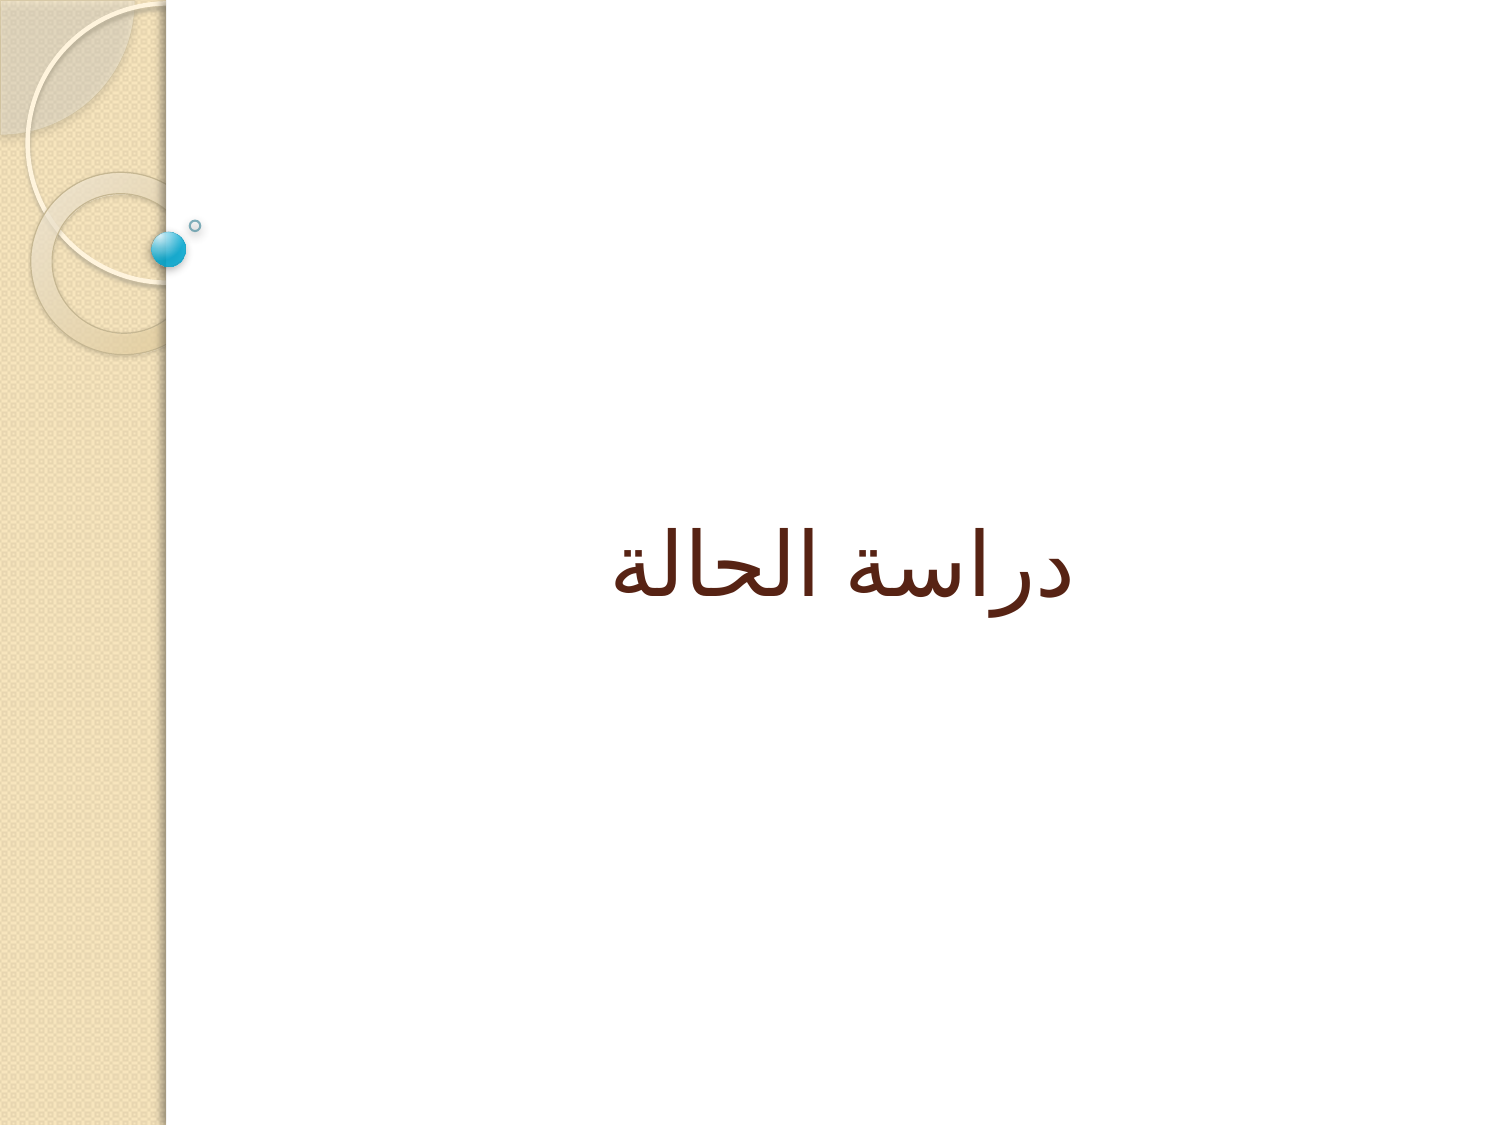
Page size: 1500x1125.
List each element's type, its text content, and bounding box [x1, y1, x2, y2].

title دراسة الحالة [235, 300, 1450, 622]
